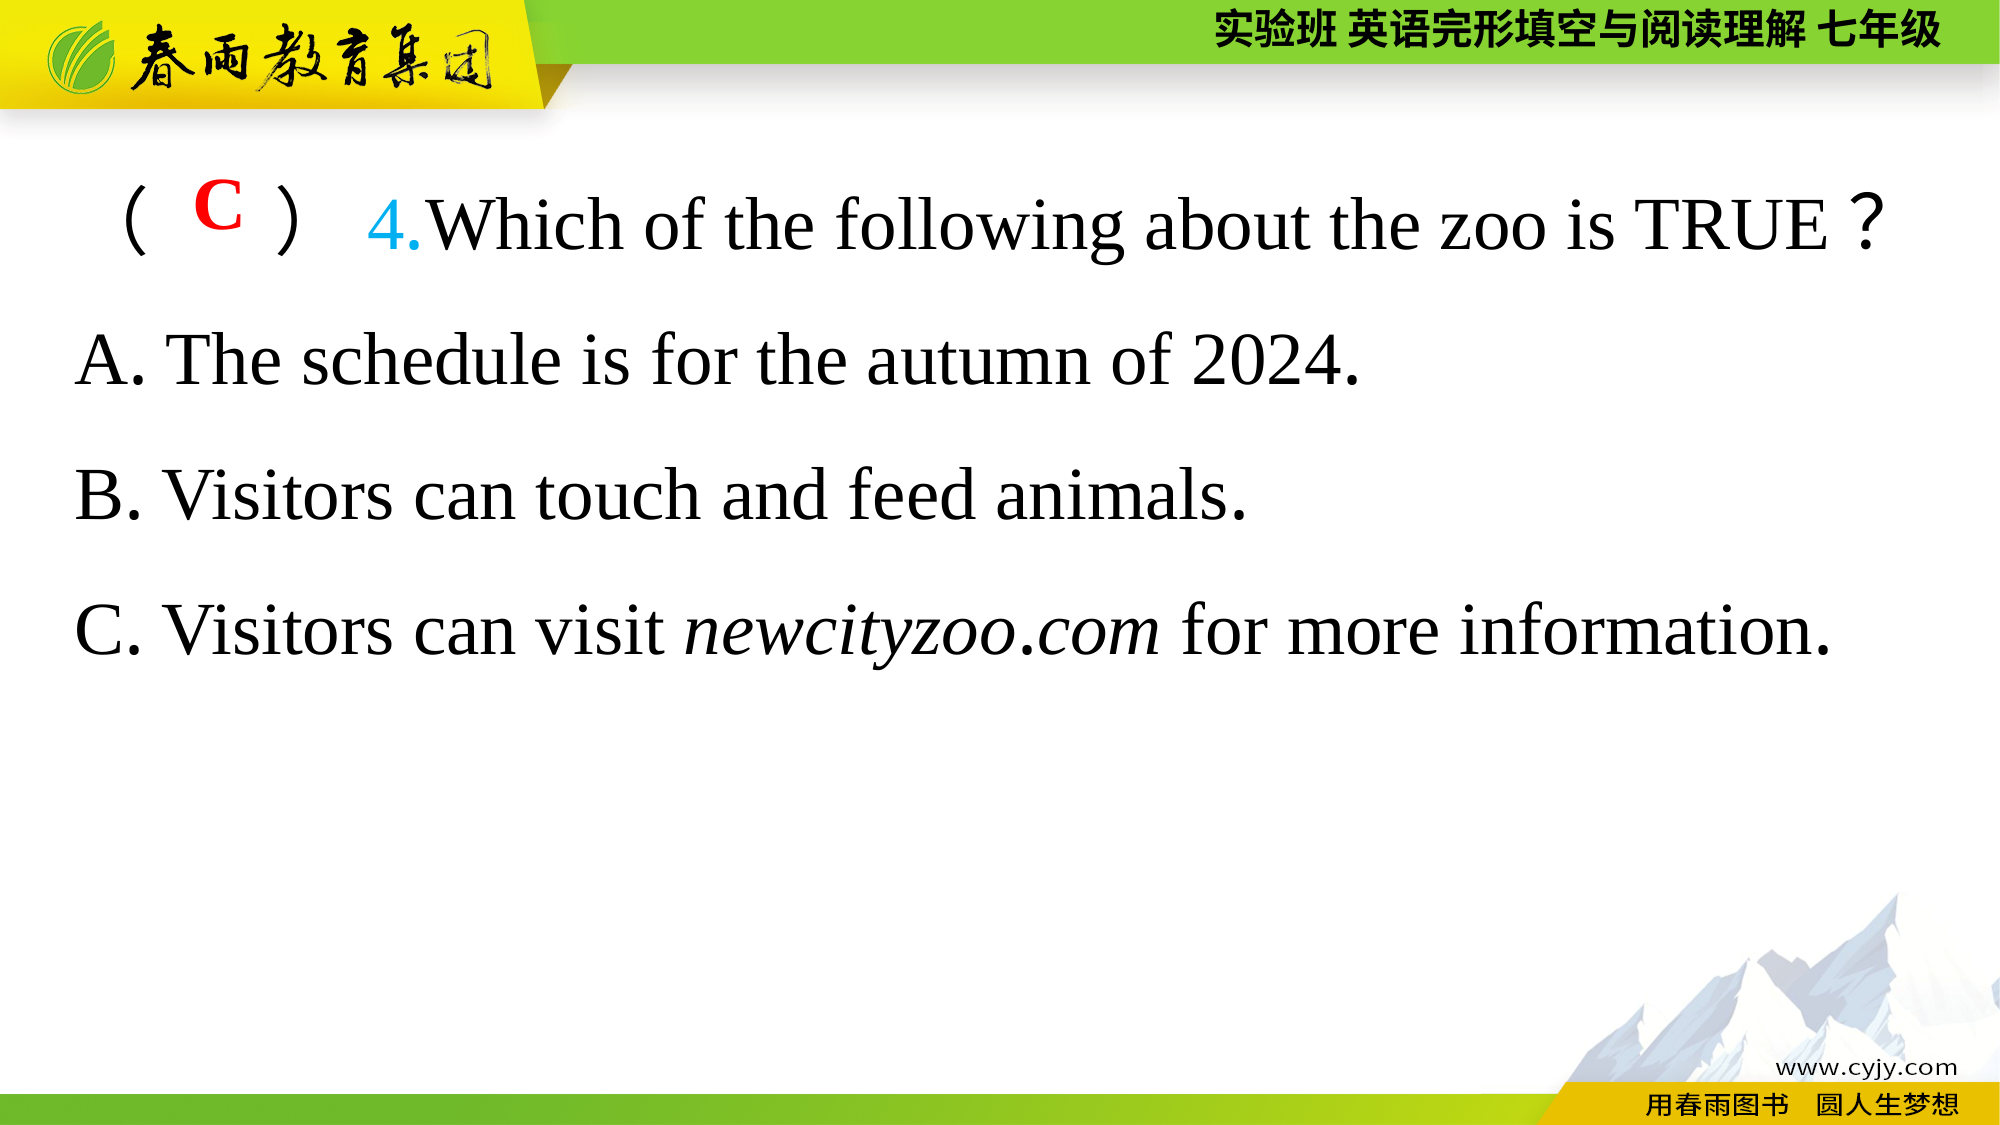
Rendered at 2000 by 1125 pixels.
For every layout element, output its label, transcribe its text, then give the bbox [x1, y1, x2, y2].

text_box C [178, 146, 263, 252]
picture [0, 0, 2000, 1125]
list （ ）4.Which of the following about the zoo is TRUE？ A. The schedule is for the autumn of 2024. B. Visitors can touch and feed animals. C. Visitors can visit newcityzoo.com for more information. [59, 122, 1944, 683]
